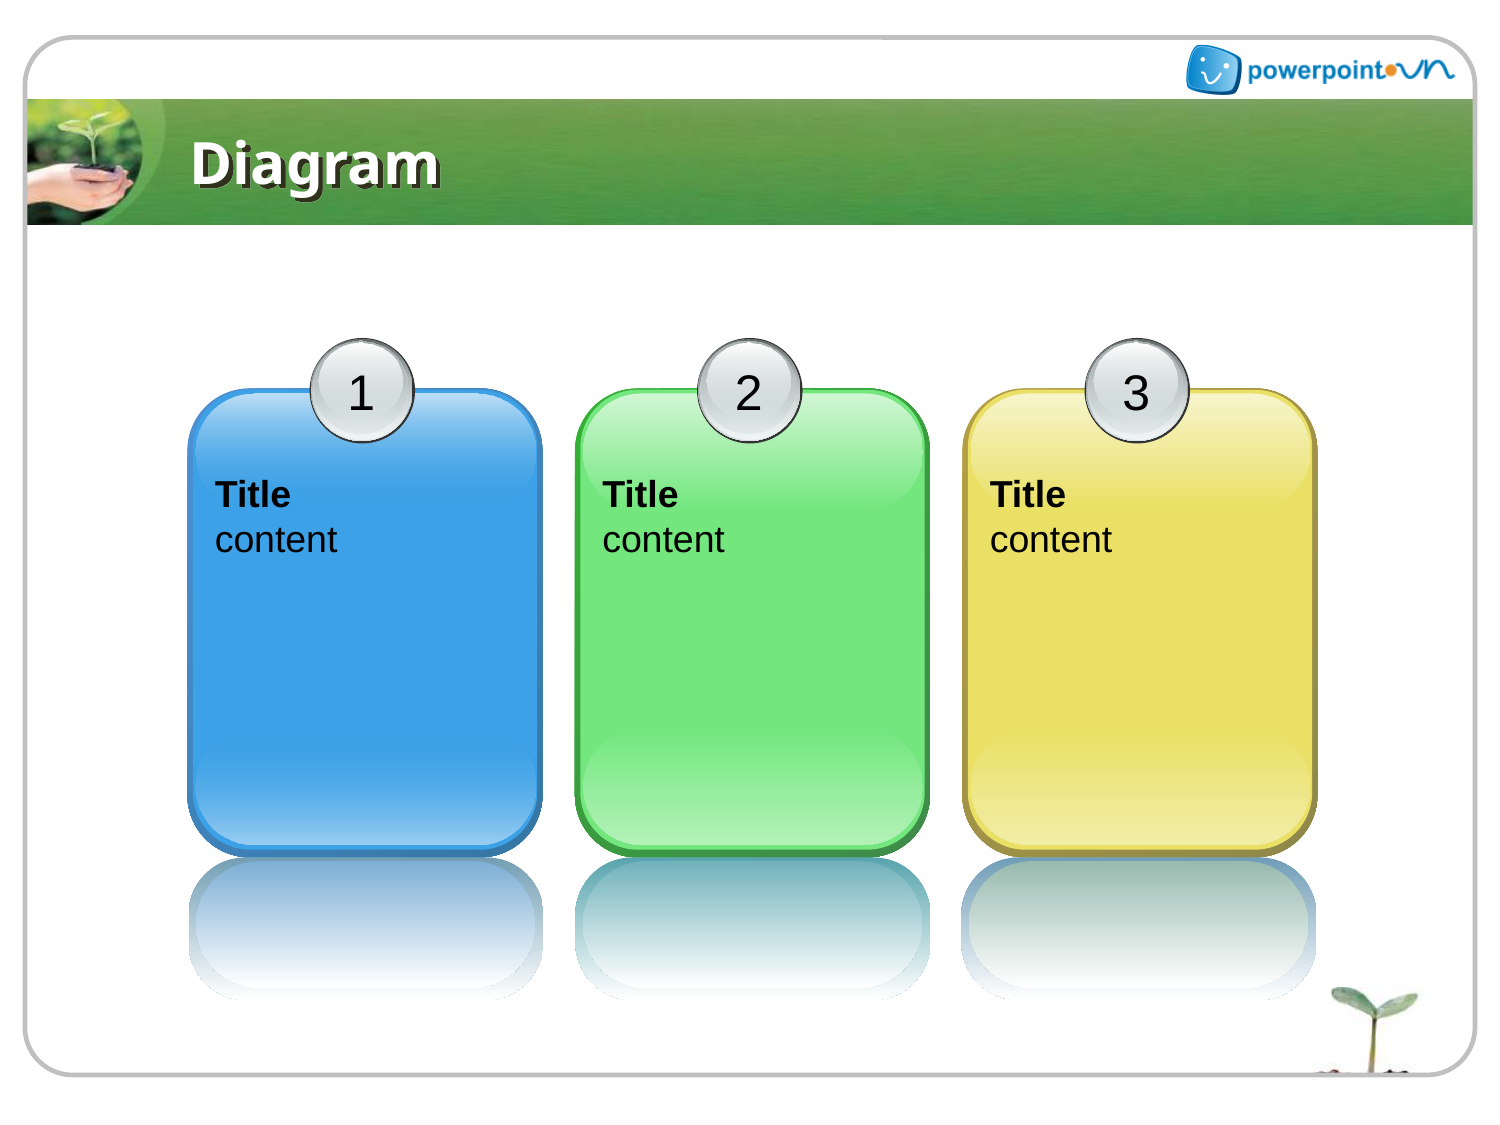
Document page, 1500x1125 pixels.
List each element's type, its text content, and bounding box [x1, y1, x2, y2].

picture [1312, 987, 1425, 1072]
title Diagram [174, 117, 1429, 205]
picture [1183, 43, 1466, 96]
picture [28, 99, 1472, 225]
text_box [187, 337, 544, 1000]
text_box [961, 337, 1318, 1000]
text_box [574, 337, 931, 1000]
